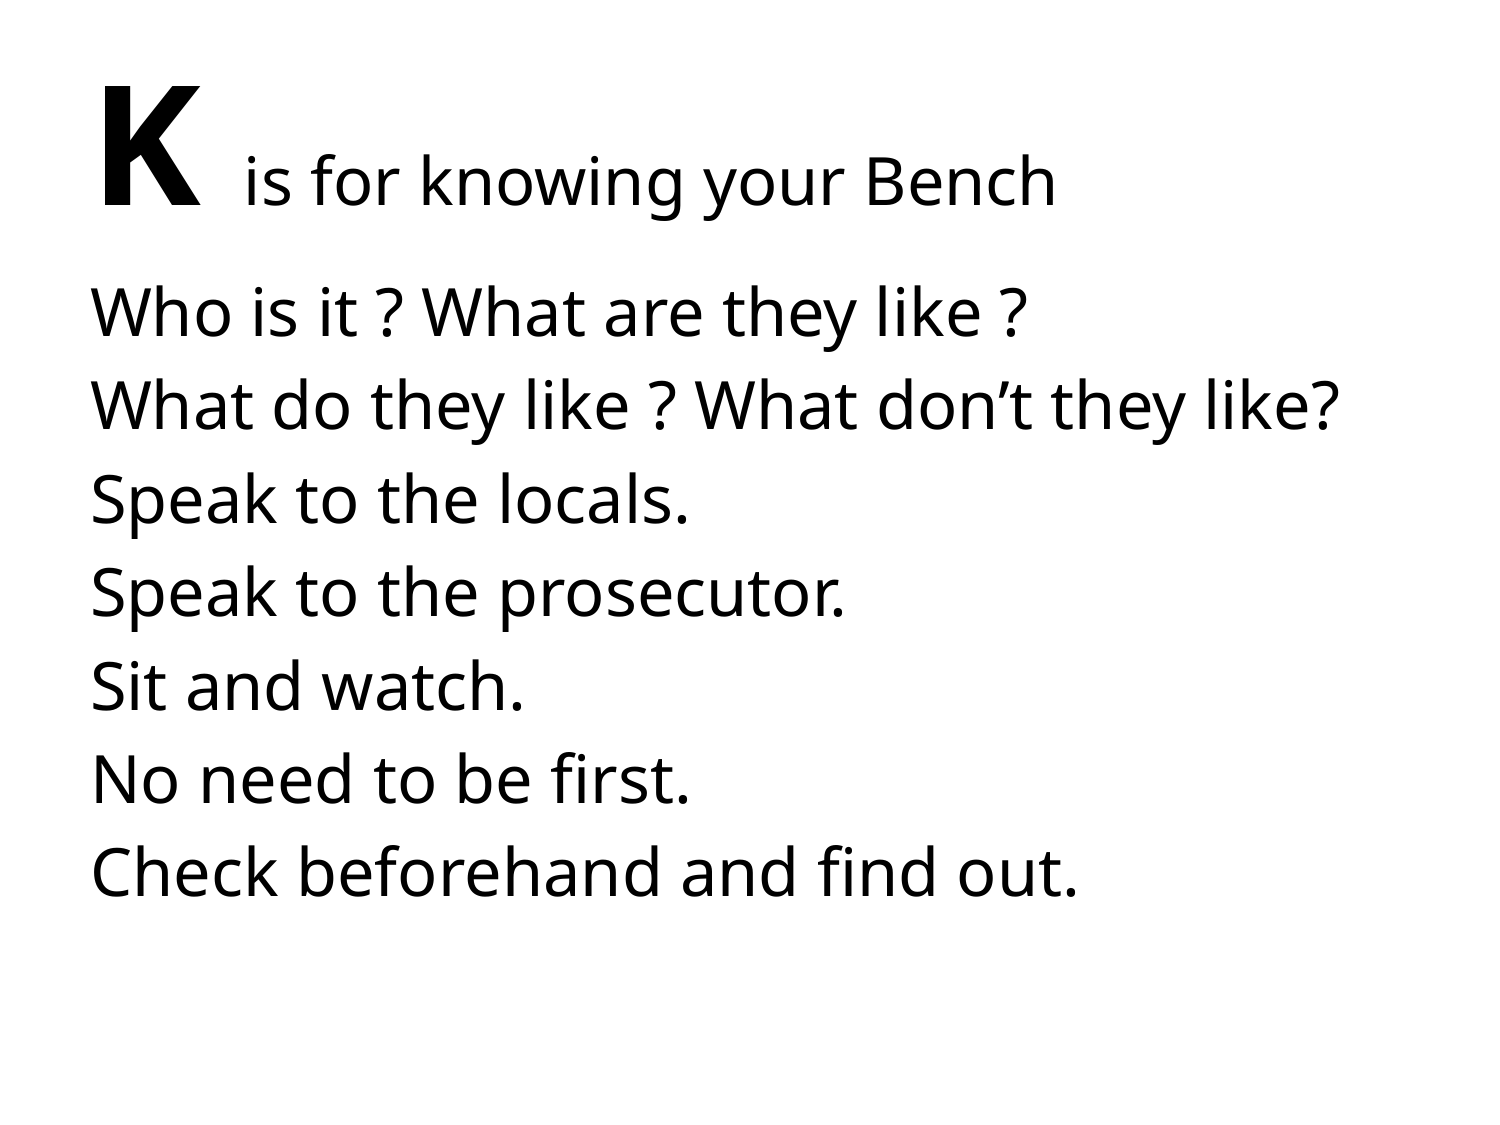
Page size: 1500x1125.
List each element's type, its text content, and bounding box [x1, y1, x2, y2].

list Who is it ? What are they like ? What do they like ? What don’t they like? Speak to the locals. Speak to the prosecutor. Sit and watch. No need to be first. Check beforehand and find out. [75, 262, 1425, 1005]
title K is for knowing your Bench [75, 45, 1425, 233]
